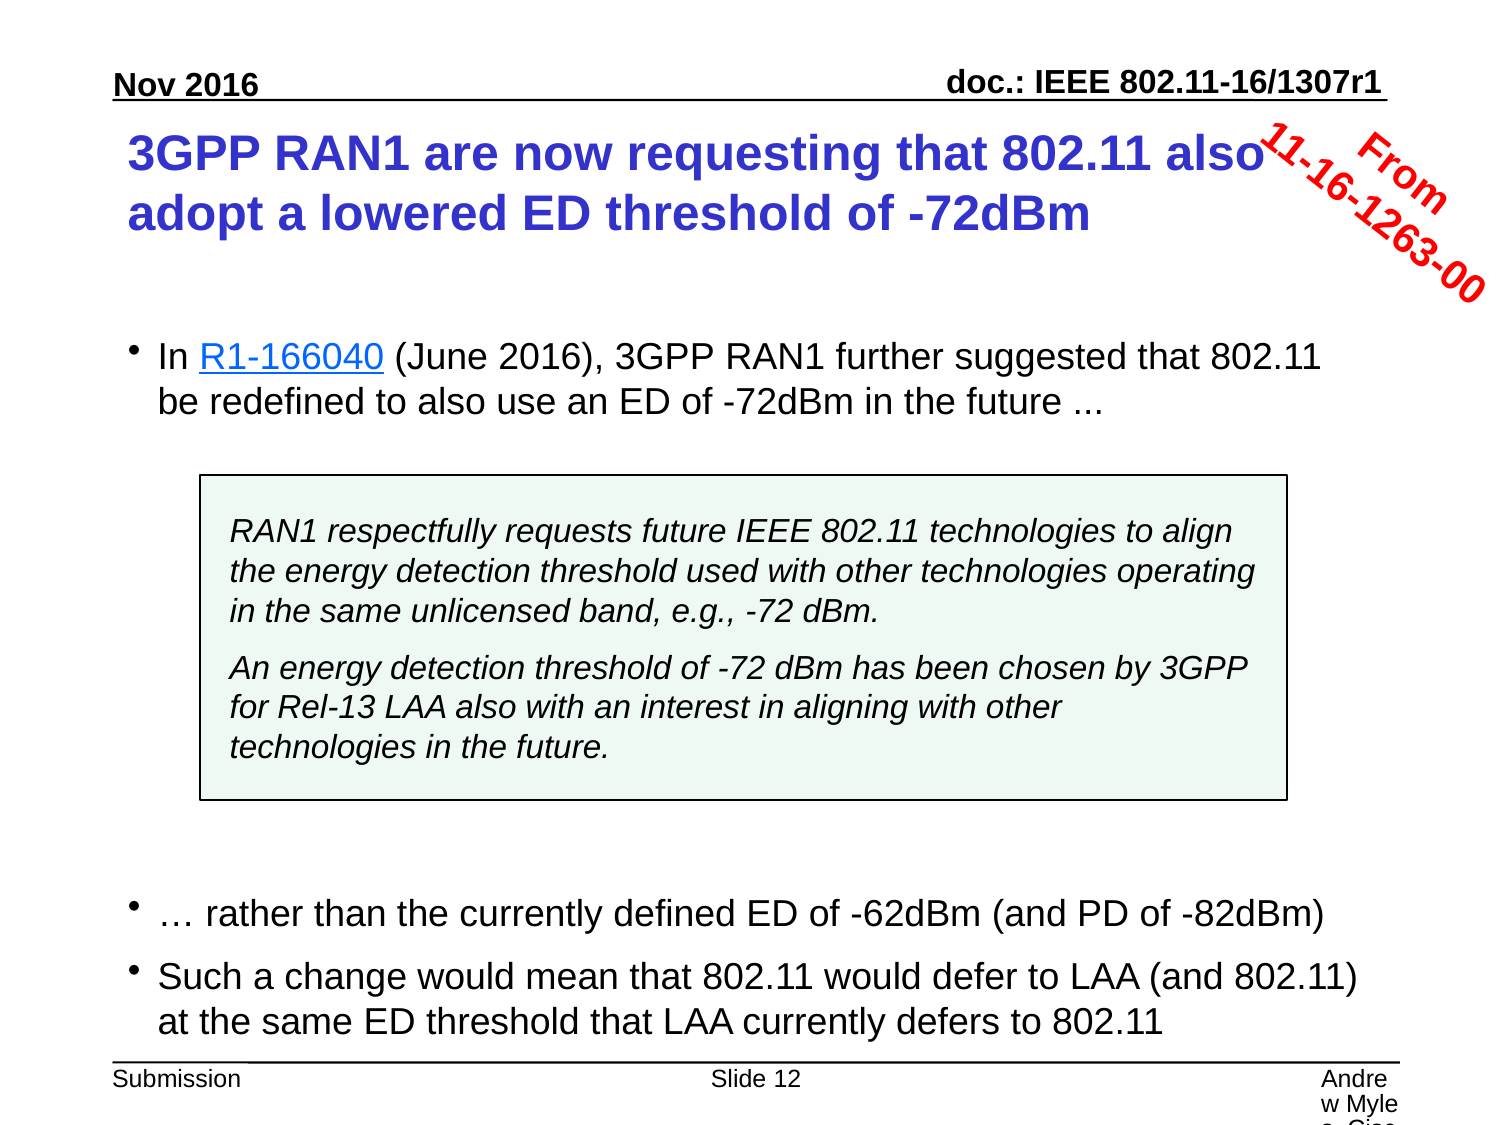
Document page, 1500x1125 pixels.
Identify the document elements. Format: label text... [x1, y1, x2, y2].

title 3GPP RAN1 are now requesting that 802.11 also adopt a lowered ED threshold of -72dBm [112, 112, 1388, 288]
footer Andrew Myles, Cisco [1320, 1061, 1402, 1093]
slide_number Slide 12 [709, 1061, 803, 1093]
list In R1-166040 (June 2016), 3GPP RAN1 further suggested that 802.11 be redefined to also use an ED of -72dBm in the future ... … rather than the currently defined ED of -62dBm (and PD of -82dBm) Such a change would mean that 802.11 would defer to LAA (and 802.11) at the same ED threshold that LAA currently defers to 802.11 [112, 324, 1388, 1000]
text_box RAN1 respectfully requests future IEEE 802.11 technologies to align the energy detection threshold used with other technologies operating in the same unlicensed band, e.g., -72 dBm. An energy detection threshold of -72 dBm has been chosen by 3GPP for Rel-13 LAA also with an interest in aligning with other technologies in the future. [200, 474, 1288, 800]
text_box From 11-16-1263-00 [1265, 49, 1500, 284]
